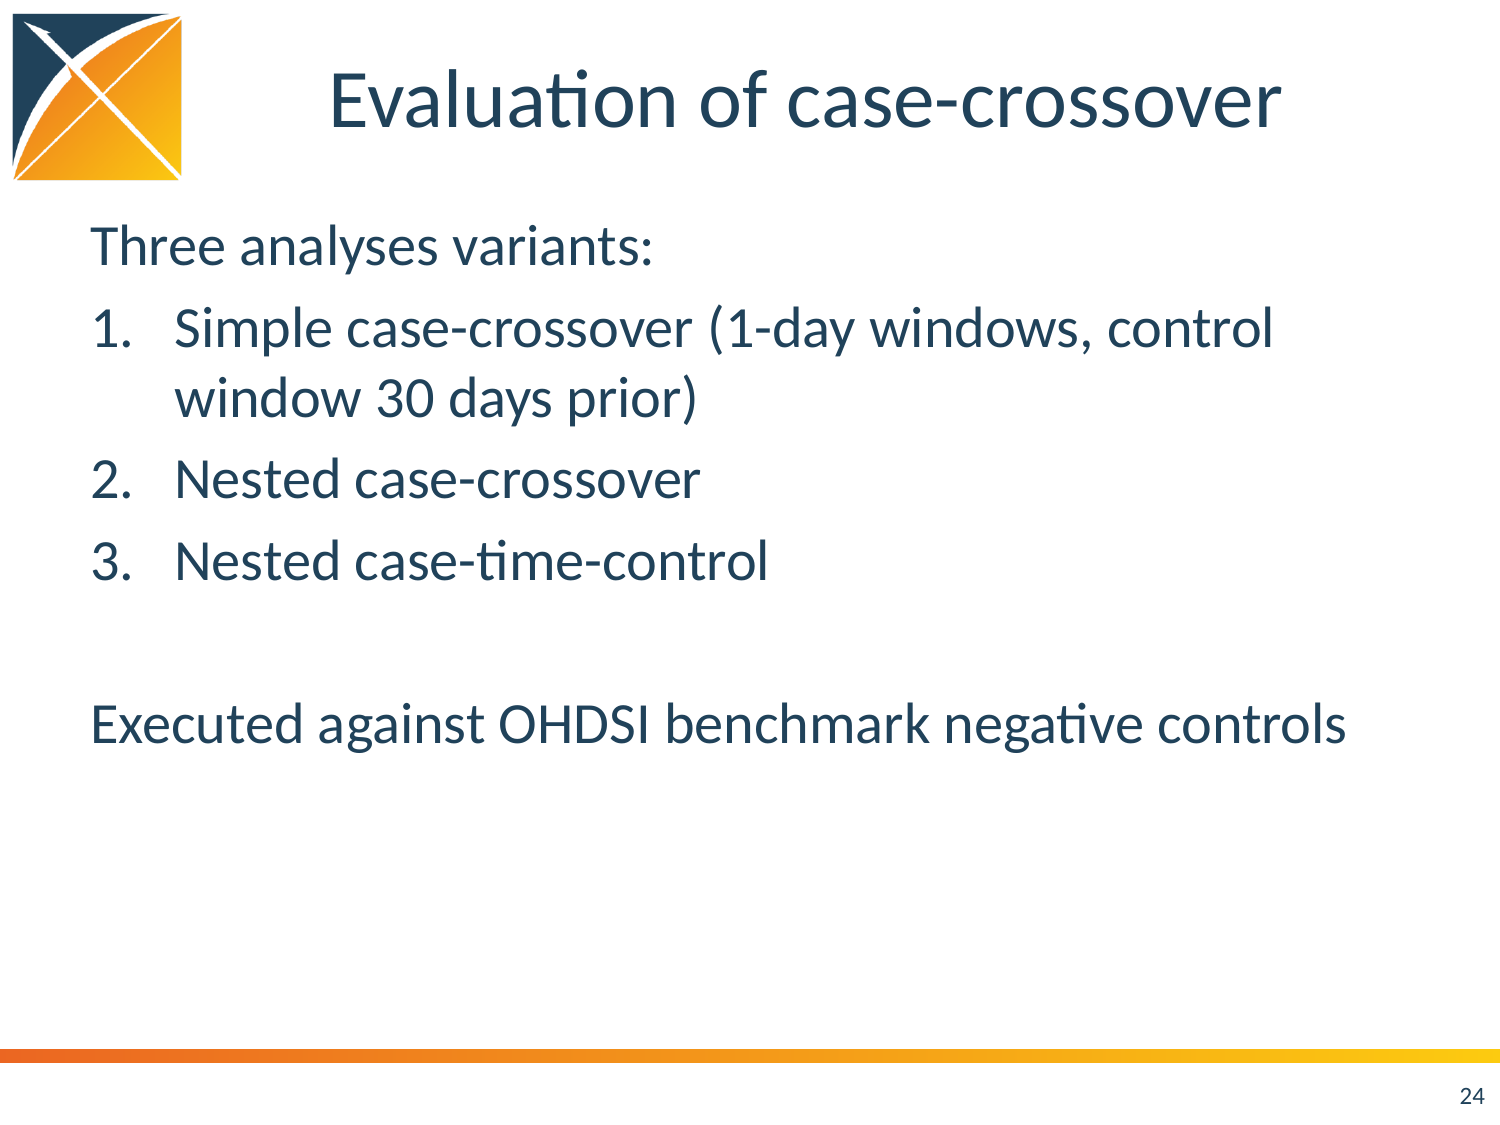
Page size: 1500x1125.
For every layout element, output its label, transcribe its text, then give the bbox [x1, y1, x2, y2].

picture [0, 0, 206, 200]
slide_number 24 [1149, 1065, 1500, 1125]
list Three analyses variants: Simple case-crossover (1-day windows, control window 30 days prior) Nested case-crossover Nested case-time-control Executed against OHDSI benchmark negative controls [75, 200, 1425, 1005]
title Evaluation of case-crossover [187, 24, 1425, 163]
